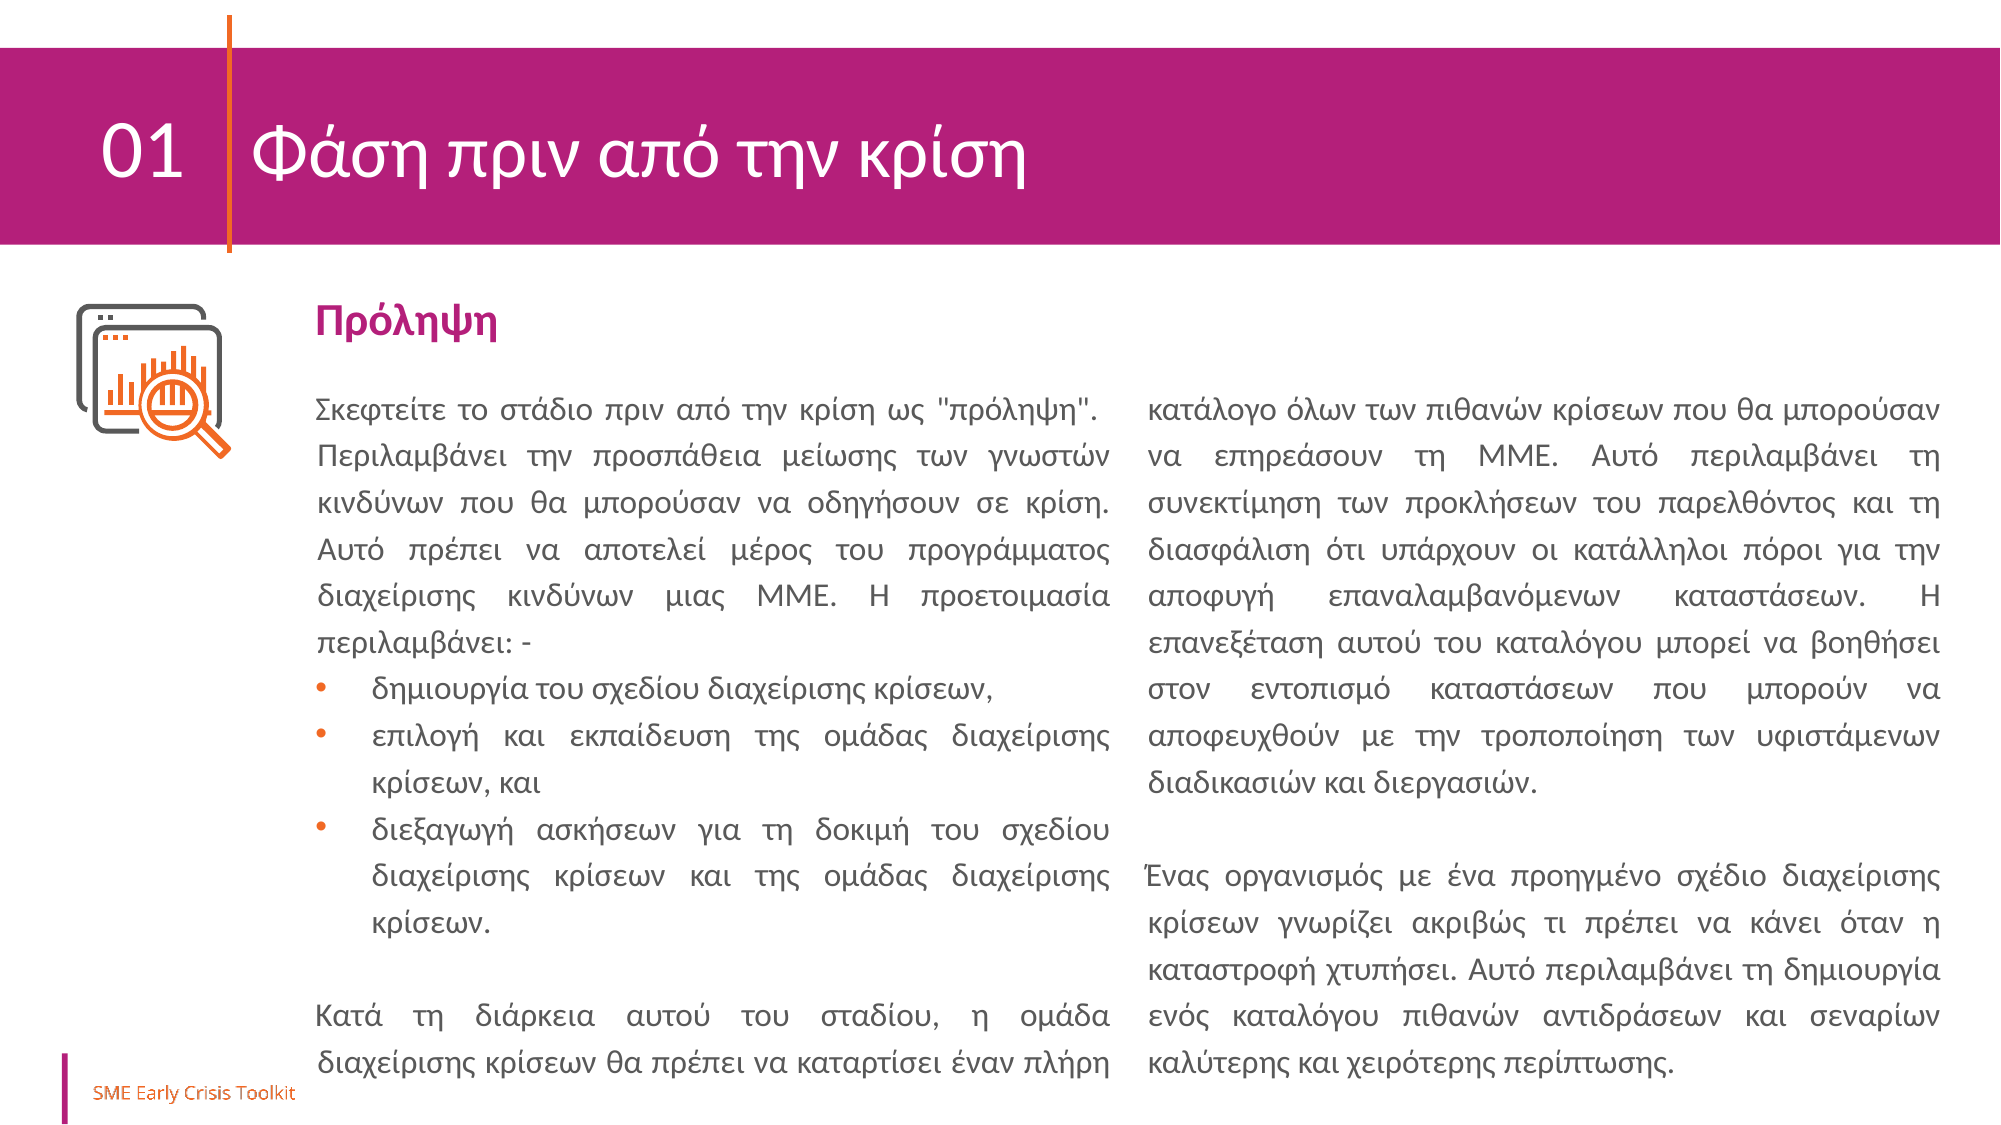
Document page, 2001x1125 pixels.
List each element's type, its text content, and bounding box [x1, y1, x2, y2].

text_box 01 Φάση πριν από την κρίση [86, 56, 227, 245]
text_box [0, 47, 227, 246]
picture [83, 1080, 295, 1104]
text_box 01 Φάση πριν από την κρίση [232, 56, 2000, 245]
text_box [227, 15, 232, 253]
text_box Πρόληψη [300, 288, 1862, 460]
list Σκεφτείτε το στάδιο πριν από την κρίση ως "πρόληψη". Περιλαμβάνει την προσπάθεια μείωσης των γνωστών κινδύνων που θα μπορούσαν να οδηγήσουν σε κρίση. Αυτό πρέπει να αποτελεί μέρος του προγράμματος διαχείρισης κινδύνων μιας ΜΜΕ. Η προετοιμασία περιλαμβάνει: - δημιουργία του σχεδίου διαχείρισης κρίσεων, επιλογή και εκπαίδευση της ομάδας διαχείρισης κρίσεων, και διεξαγωγή ασκήσεων για τη δοκιμή του σχεδίου διαχείρισης κρίσεων και της ομάδας διαχείρισης κρίσεων. Κατά τη διάρκεια αυτού του σταδίου, η ομάδα διαχείρισης κρίσεων θα πρέπει να καταρτίσει έναν πλήρη κατάλογο όλων των πιθανών κρίσεων που θα μπορούσαν να επηρεάσουν τη ΜΜΕ. Αυτό περιλαμβάνει τη συνεκτίμηση των προκλήσεων του παρελθόντος και τη διασφάλιση ότι υπάρχουν οι κατάλληλοι πόροι για την αποφυγή επαναλαμβανόμενων καταστάσεων. Η επανεξέταση αυτού του καταλόγου μπορεί να βοηθήσει στον εντοπισμό καταστάσεων που μπορούν να αποφευχθούν με την τροποποίηση των υφιστάμενων διαδικασιών και διεργασιών. Ένας οργανισμός με ένα προηγμένο σχέδιο διαχείρισης κρίσεων γνωρίζει ακριβώς τι πρέπει να κάνει όταν η καταστροφή χτυπήσει. Αυτό περιλαμβάνει τη δημιουργία ενός καταλόγου πιθανών αντιδράσεων και σεναρίων καλύτερης και χειρότερης περίπτωσης. [300, 372, 1956, 985]
text_box [232, 47, 2000, 56]
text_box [76, 303, 232, 460]
